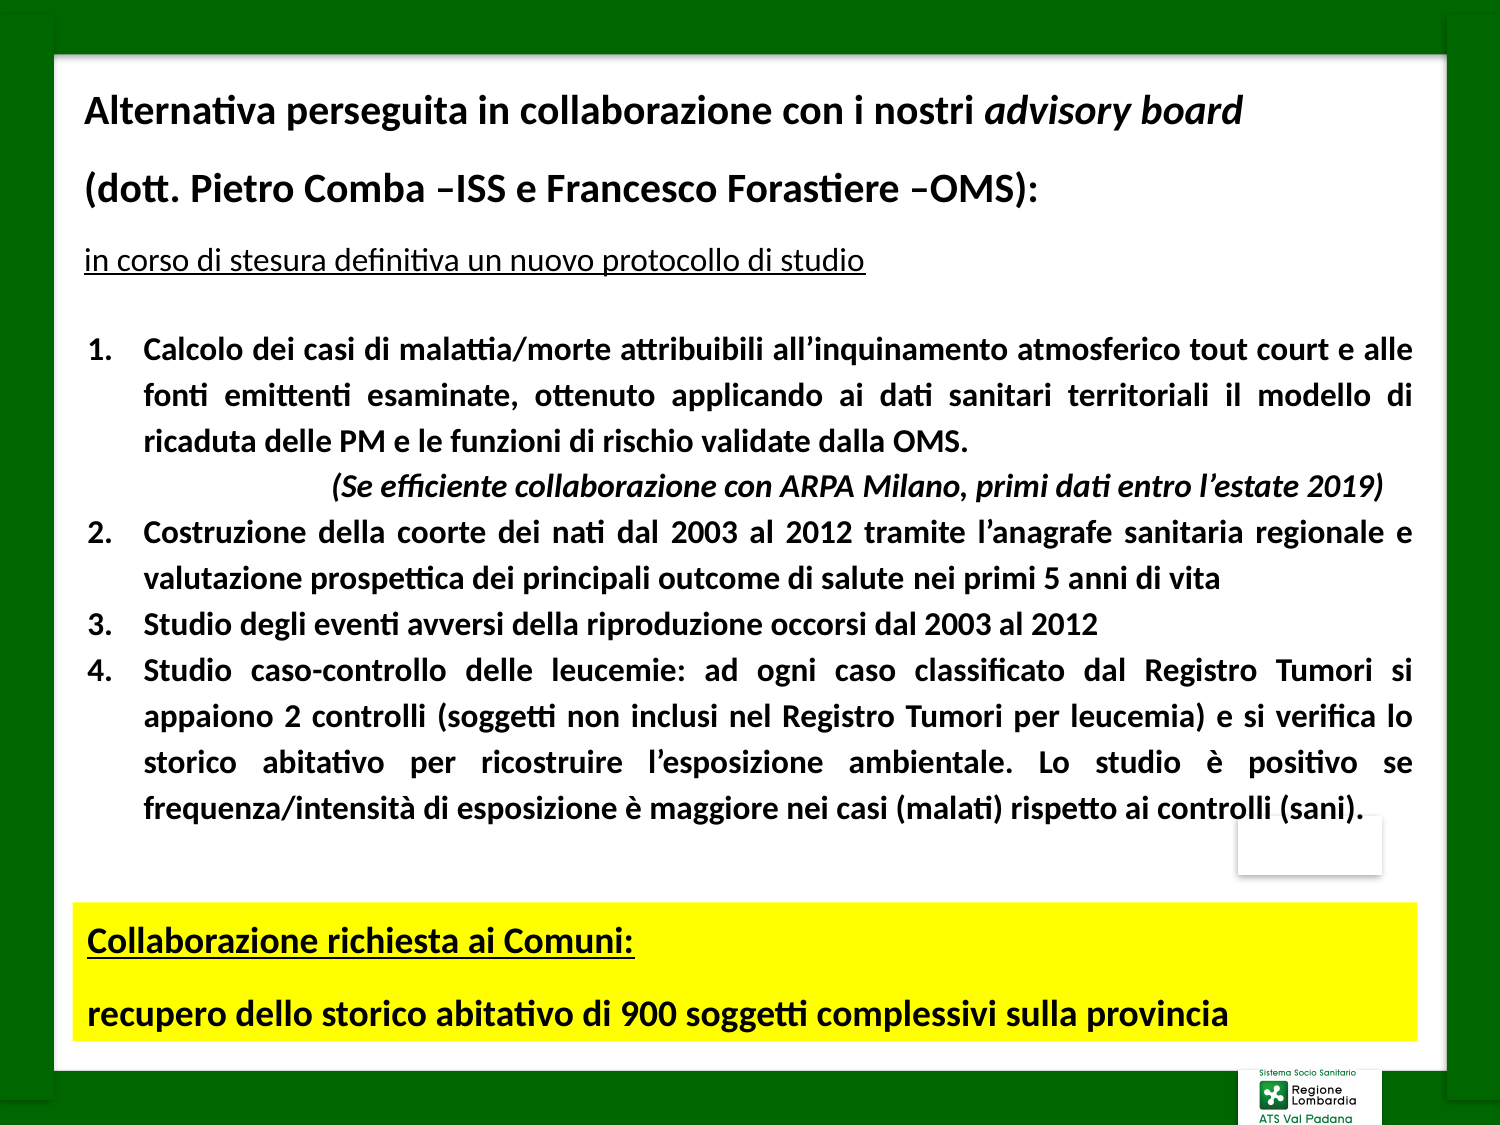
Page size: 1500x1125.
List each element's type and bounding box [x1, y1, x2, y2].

text_box [0, 0, 1500, 1125]
